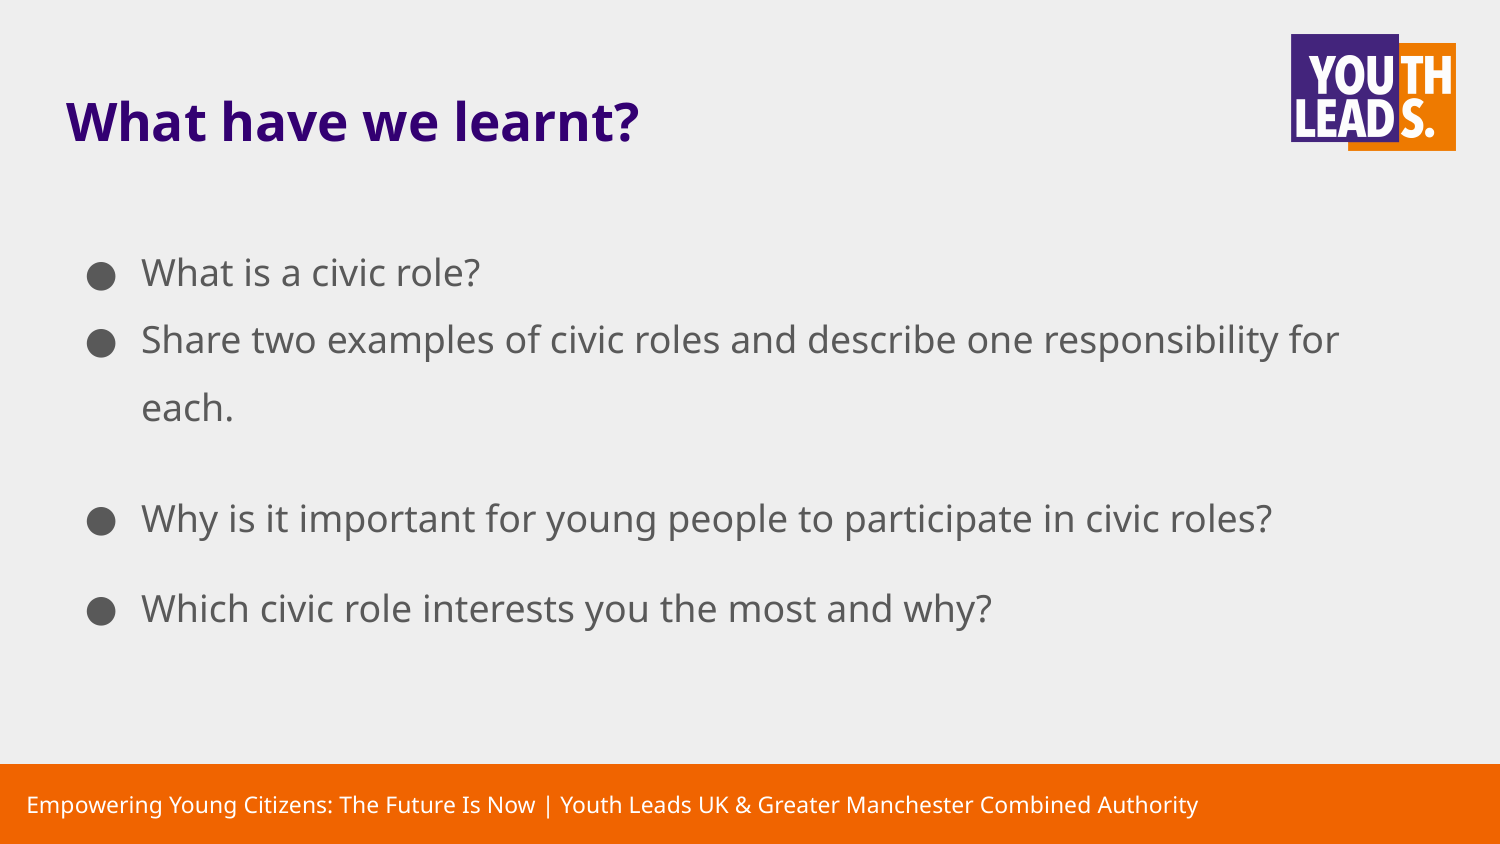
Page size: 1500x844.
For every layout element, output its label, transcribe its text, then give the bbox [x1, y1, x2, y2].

picture [1291, 34, 1456, 151]
list What is a civic role? Share two examples of civic roles and describe one responsibility for each. Why is it important for young people to participate in civic roles? Which civic role interests you the most and why? [51, 189, 1449, 750]
title What have we learnt? [51, 72, 1449, 167]
